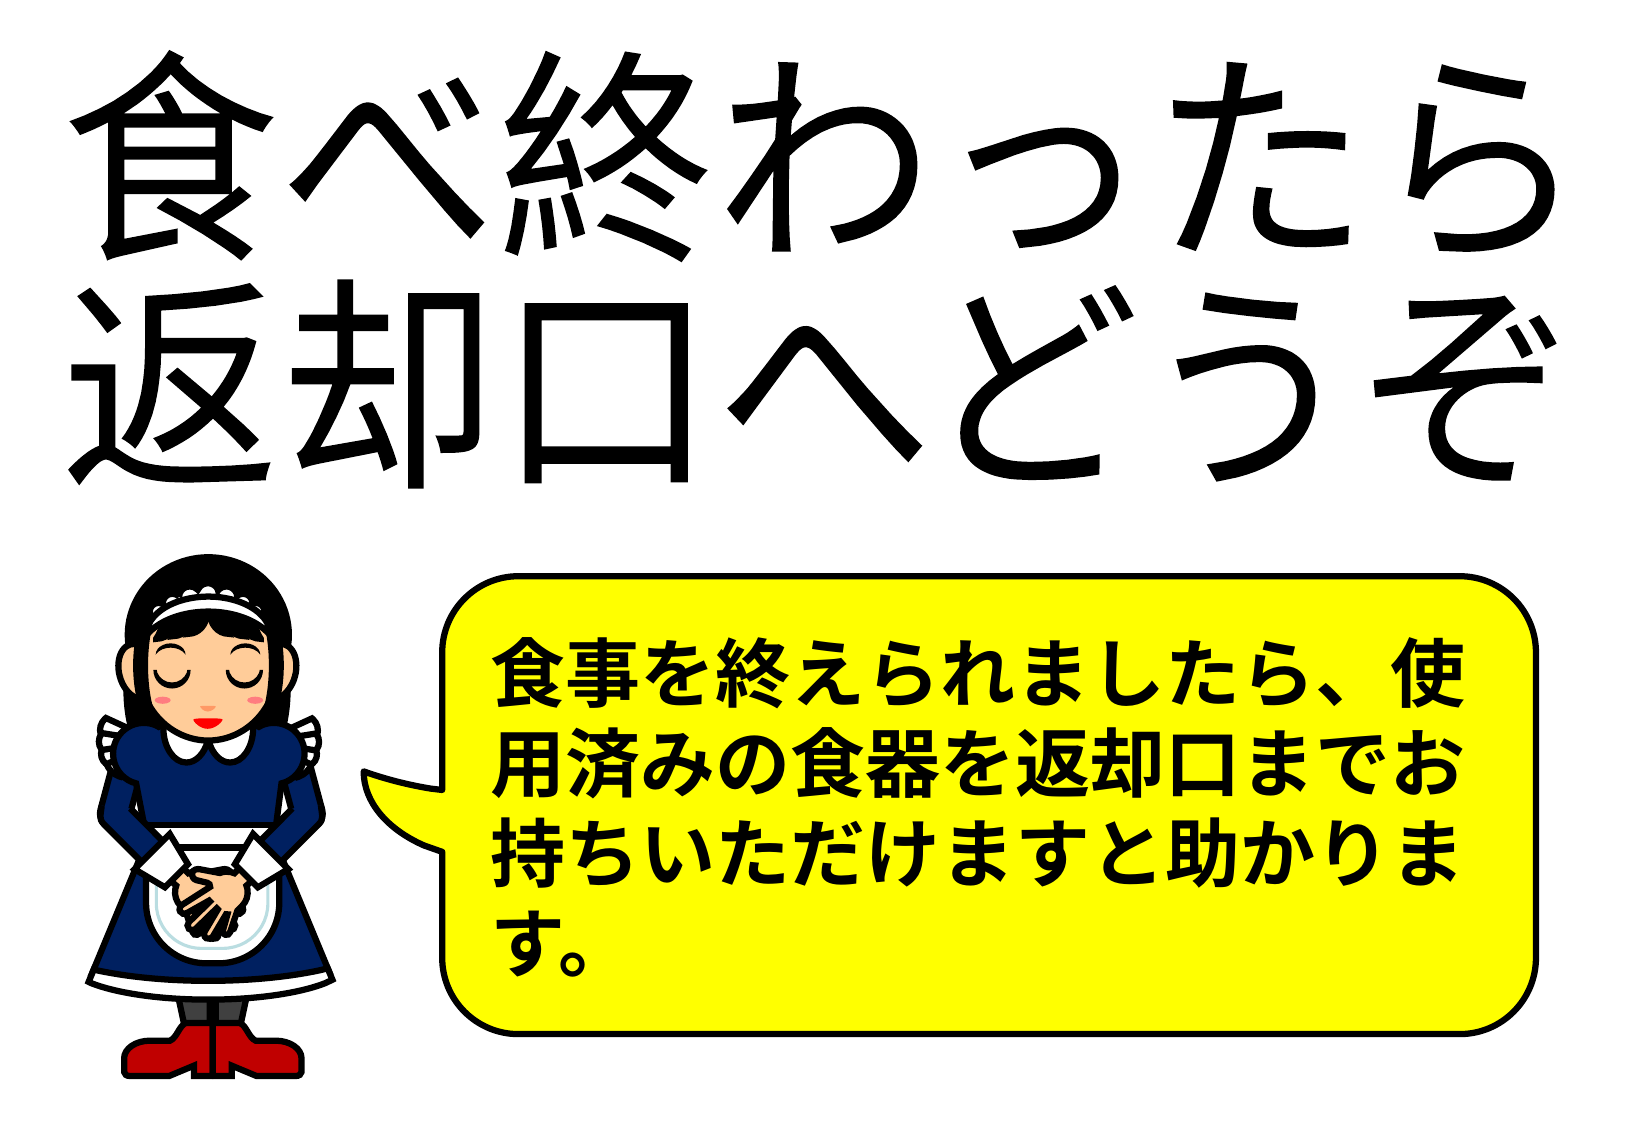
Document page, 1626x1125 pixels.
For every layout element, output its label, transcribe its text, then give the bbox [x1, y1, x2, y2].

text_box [88, 557, 333, 1077]
text_box 食事を終えられましたら、使用済みの食器を返却口までお持ちいただけますと助かります。 [475, 619, 1502, 995]
text_box [361, 574, 1539, 1037]
